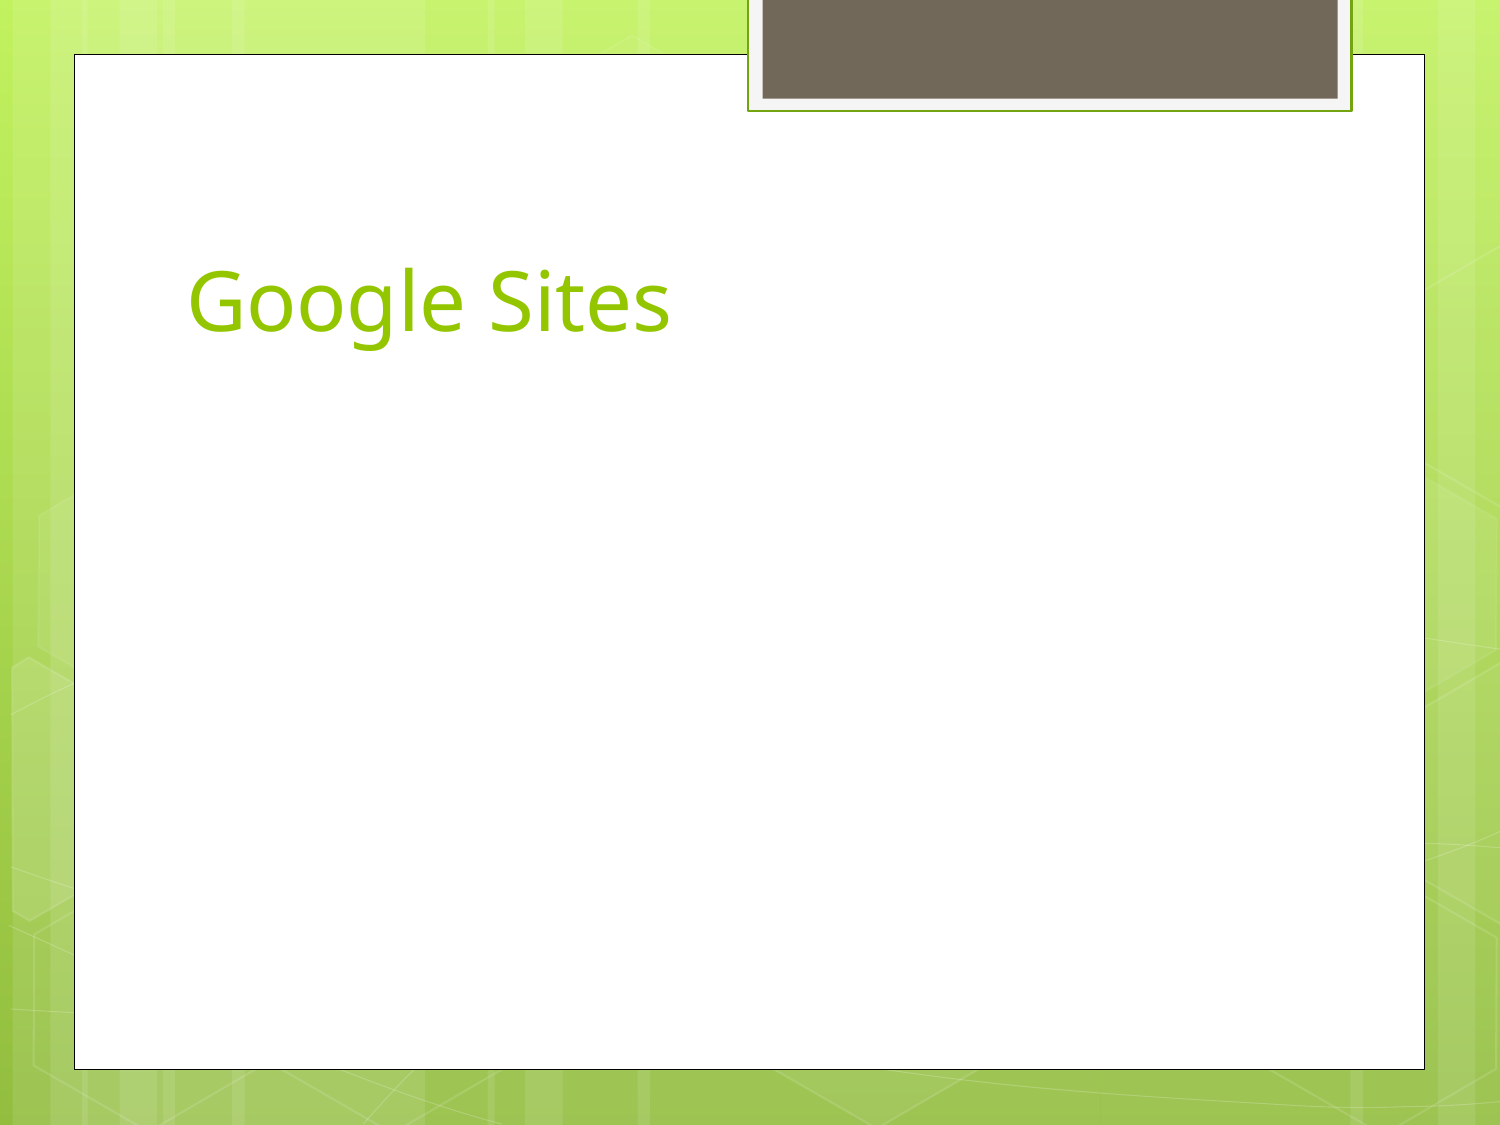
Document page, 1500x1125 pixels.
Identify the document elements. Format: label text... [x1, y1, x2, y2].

title Google Sites [171, 168, 1324, 357]
